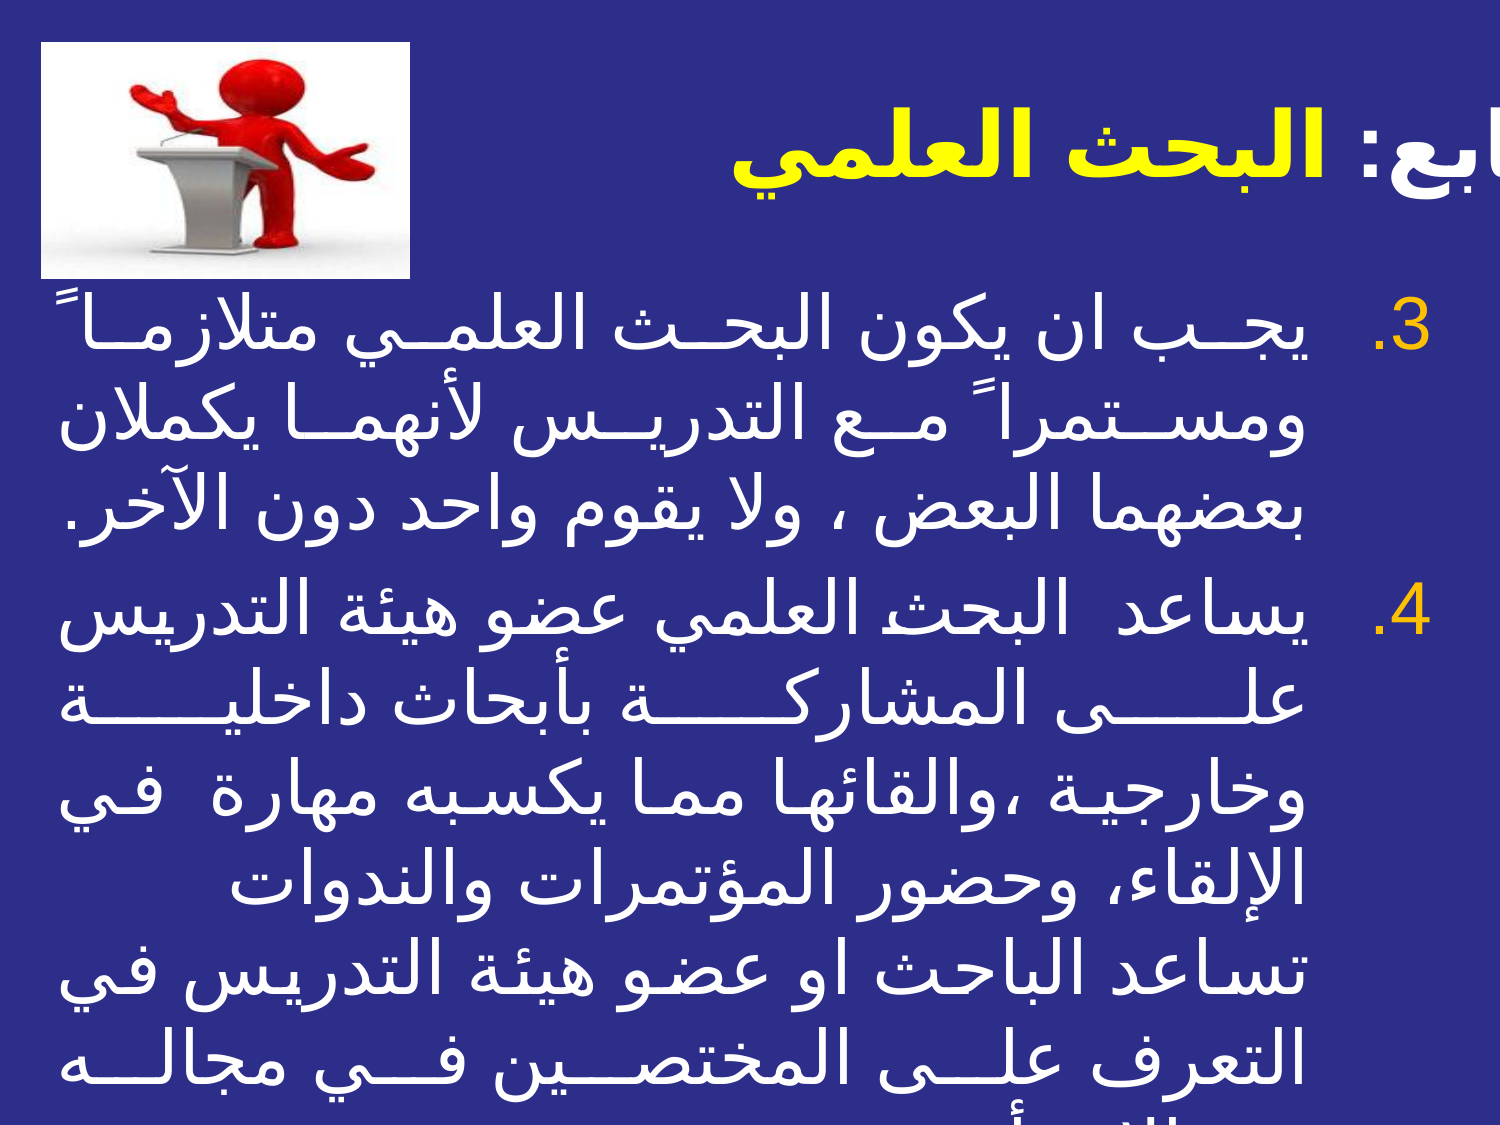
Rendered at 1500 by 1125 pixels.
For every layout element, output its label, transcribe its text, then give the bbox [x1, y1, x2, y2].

list يجب ان يكون البحث العلمي متلازما ً ومستمرا ً مع التدريس لأنهما يكملان بعضهما البعض ، ولا يقوم واحد دون الآخر. يساعد البحث العلمي عضو هيئة التدريس على المشاركة بأبحاث داخلية وخارجية ،والقائها مما يكسبه مهارة في الإلقاء، وحضور المؤتمرات والندوات تساعد الباحث او عضو هيئة التدريس في التعرف على المختصين في مجاله ومجالات أخرى. [41, 266, 1448, 1036]
picture [40, 42, 410, 280]
text_box تابع: البحث العلمي [714, 78, 1500, 203]
